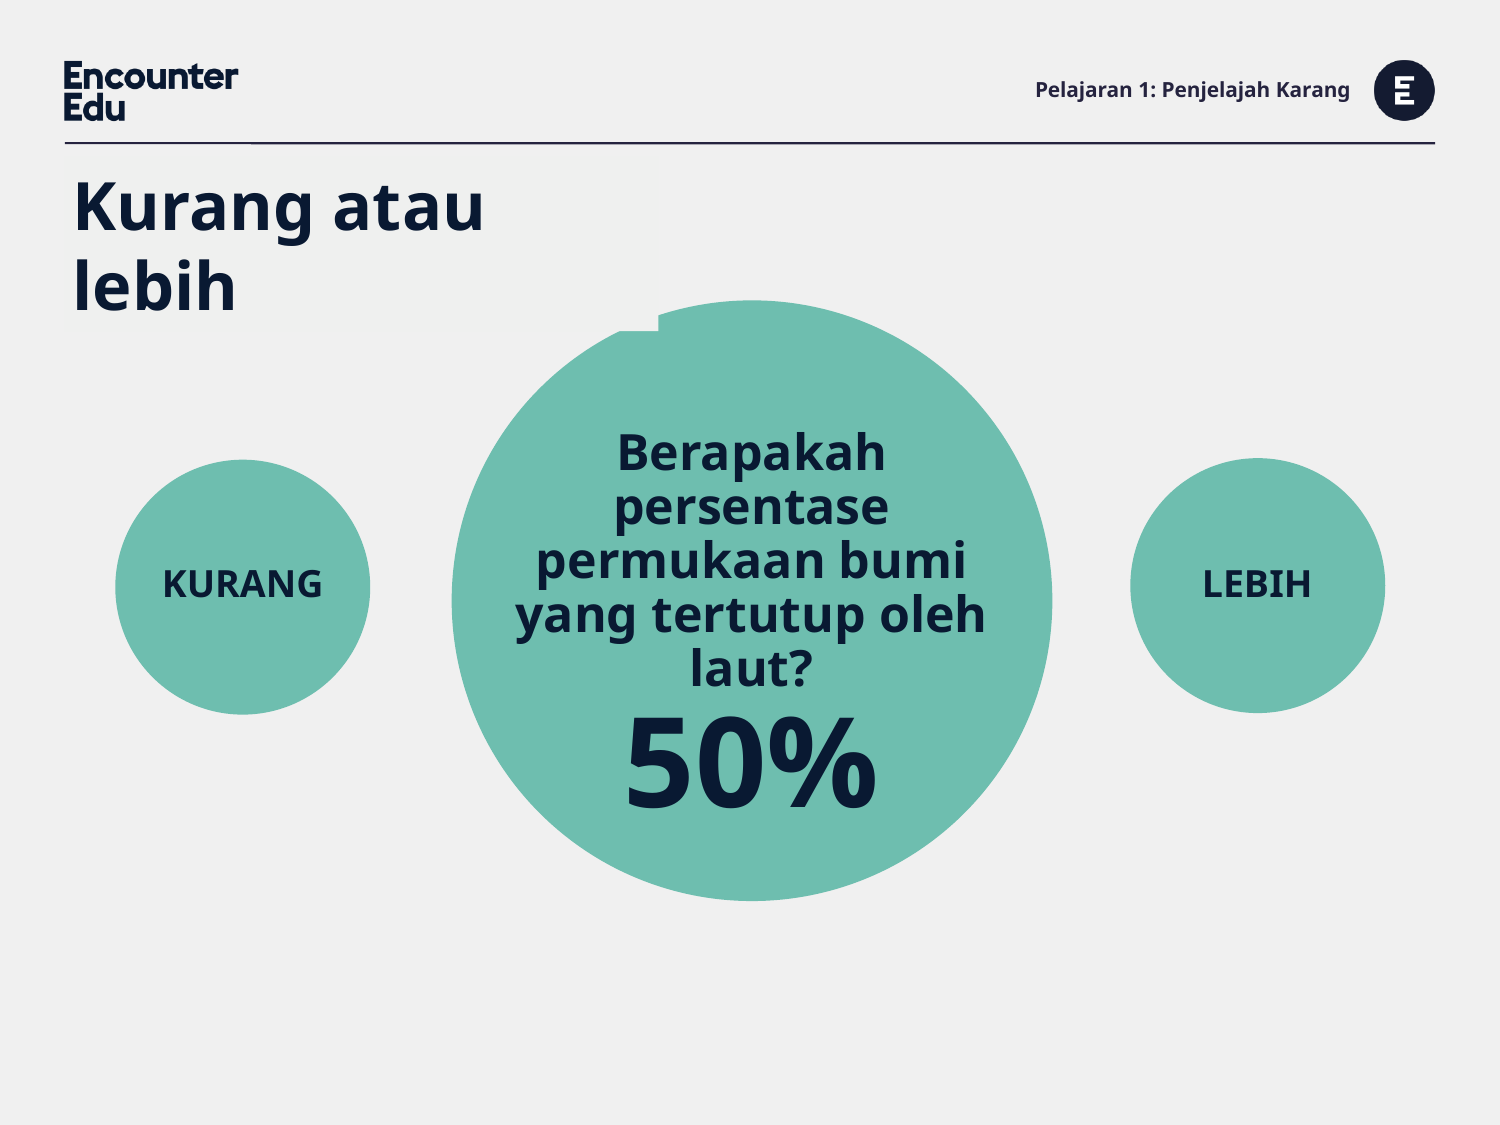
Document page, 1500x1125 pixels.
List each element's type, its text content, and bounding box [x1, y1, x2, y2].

picture [1372, 58, 1436, 122]
text_box LEBIH [1079, 516, 1435, 655]
text_box Kurang atau lebih [64, 156, 659, 332]
title Pelajaran 1: Penjelajah Karang [749, 67, 1359, 114]
list Berapakah persentase permukaan bumi yang tertutup oleh laut? [482, 419, 1021, 602]
picture [60, 59, 243, 122]
list KURANG [64, 515, 421, 656]
list 50% [482, 691, 1021, 874]
